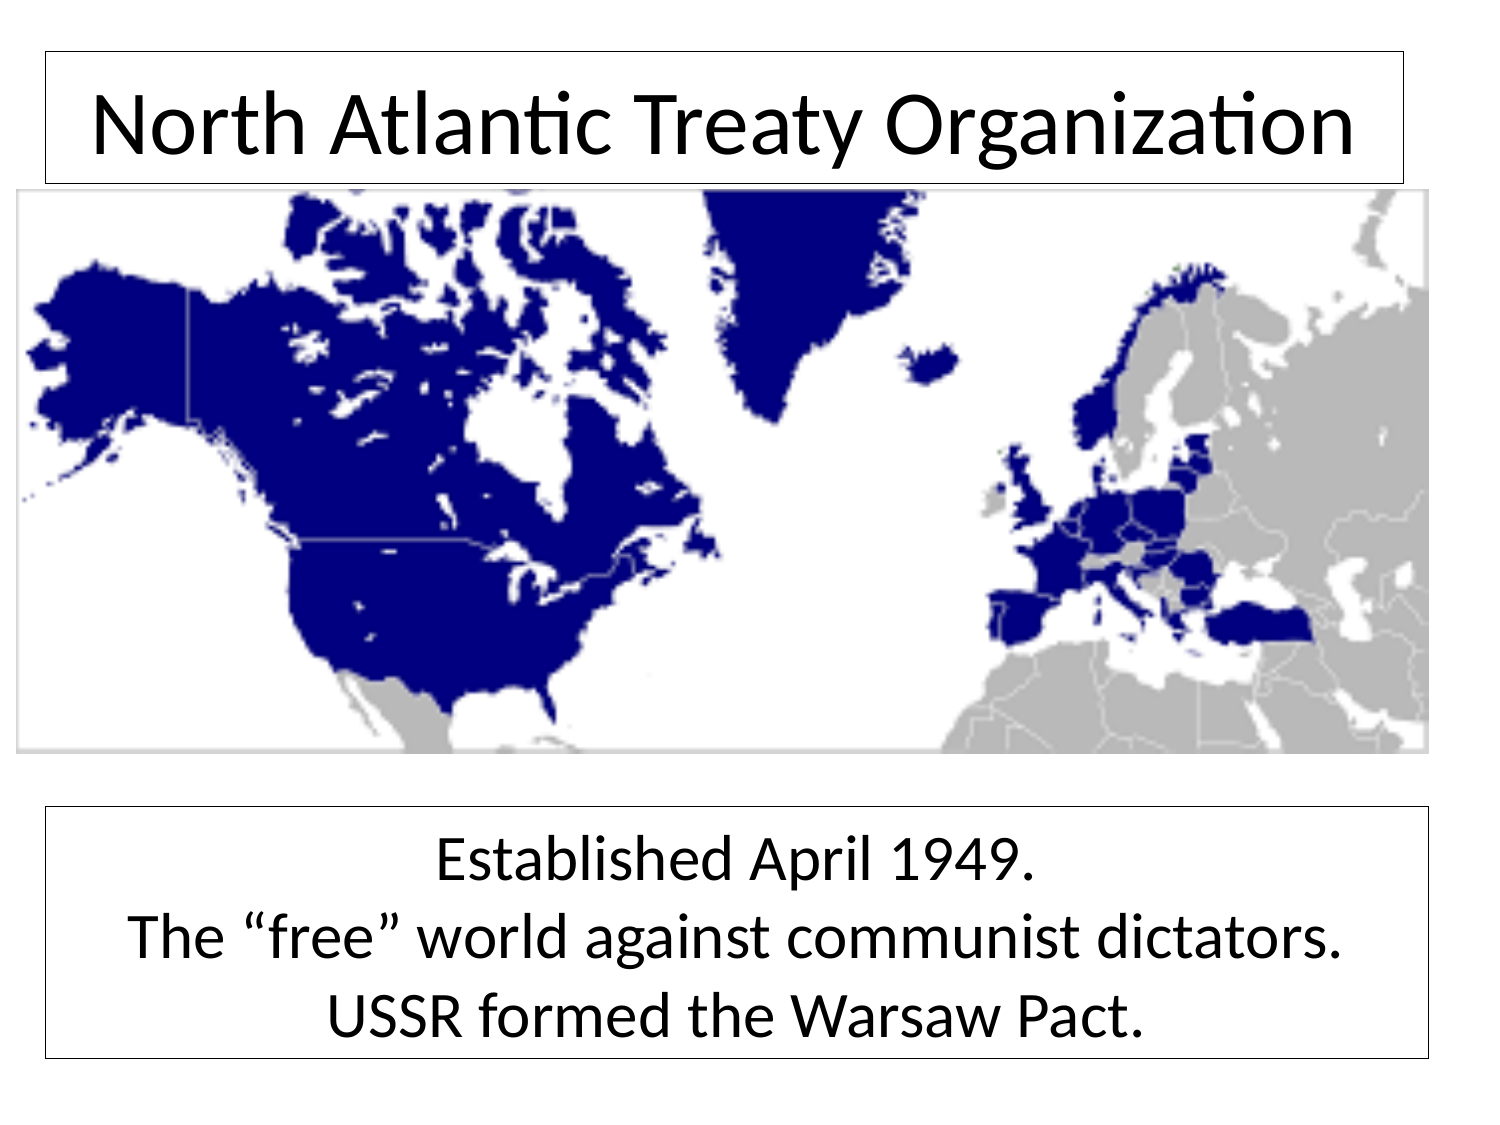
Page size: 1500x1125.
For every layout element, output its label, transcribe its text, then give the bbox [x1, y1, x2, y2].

text_box Established April 1949. The “free” world against communist dictators. USSR formed the Warsaw Pact. [45, 806, 1429, 1059]
text_box North Atlantic Treaty Organization [45, 51, 1404, 184]
picture [16, 188, 1429, 755]
